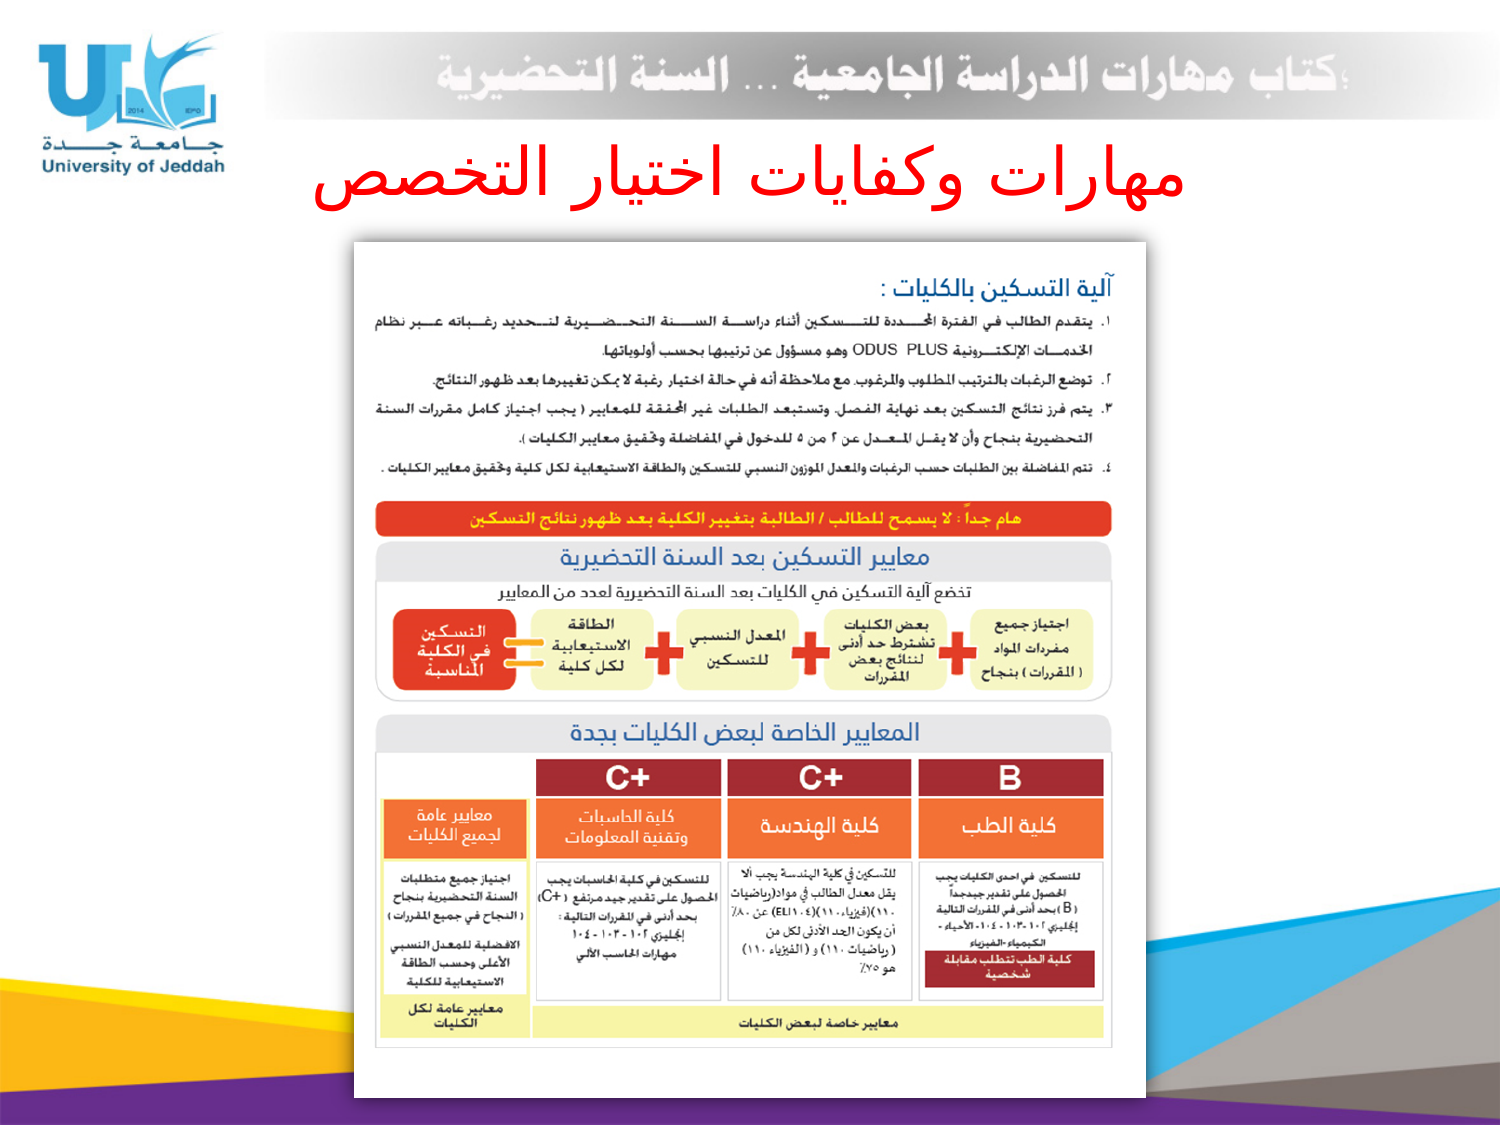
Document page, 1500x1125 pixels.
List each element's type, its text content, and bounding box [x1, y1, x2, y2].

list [324, 212, 1176, 1125]
picture [0, 0, 1500, 1125]
title مهارات وكفايات اختيار التخصص [75, 75, 1425, 263]
